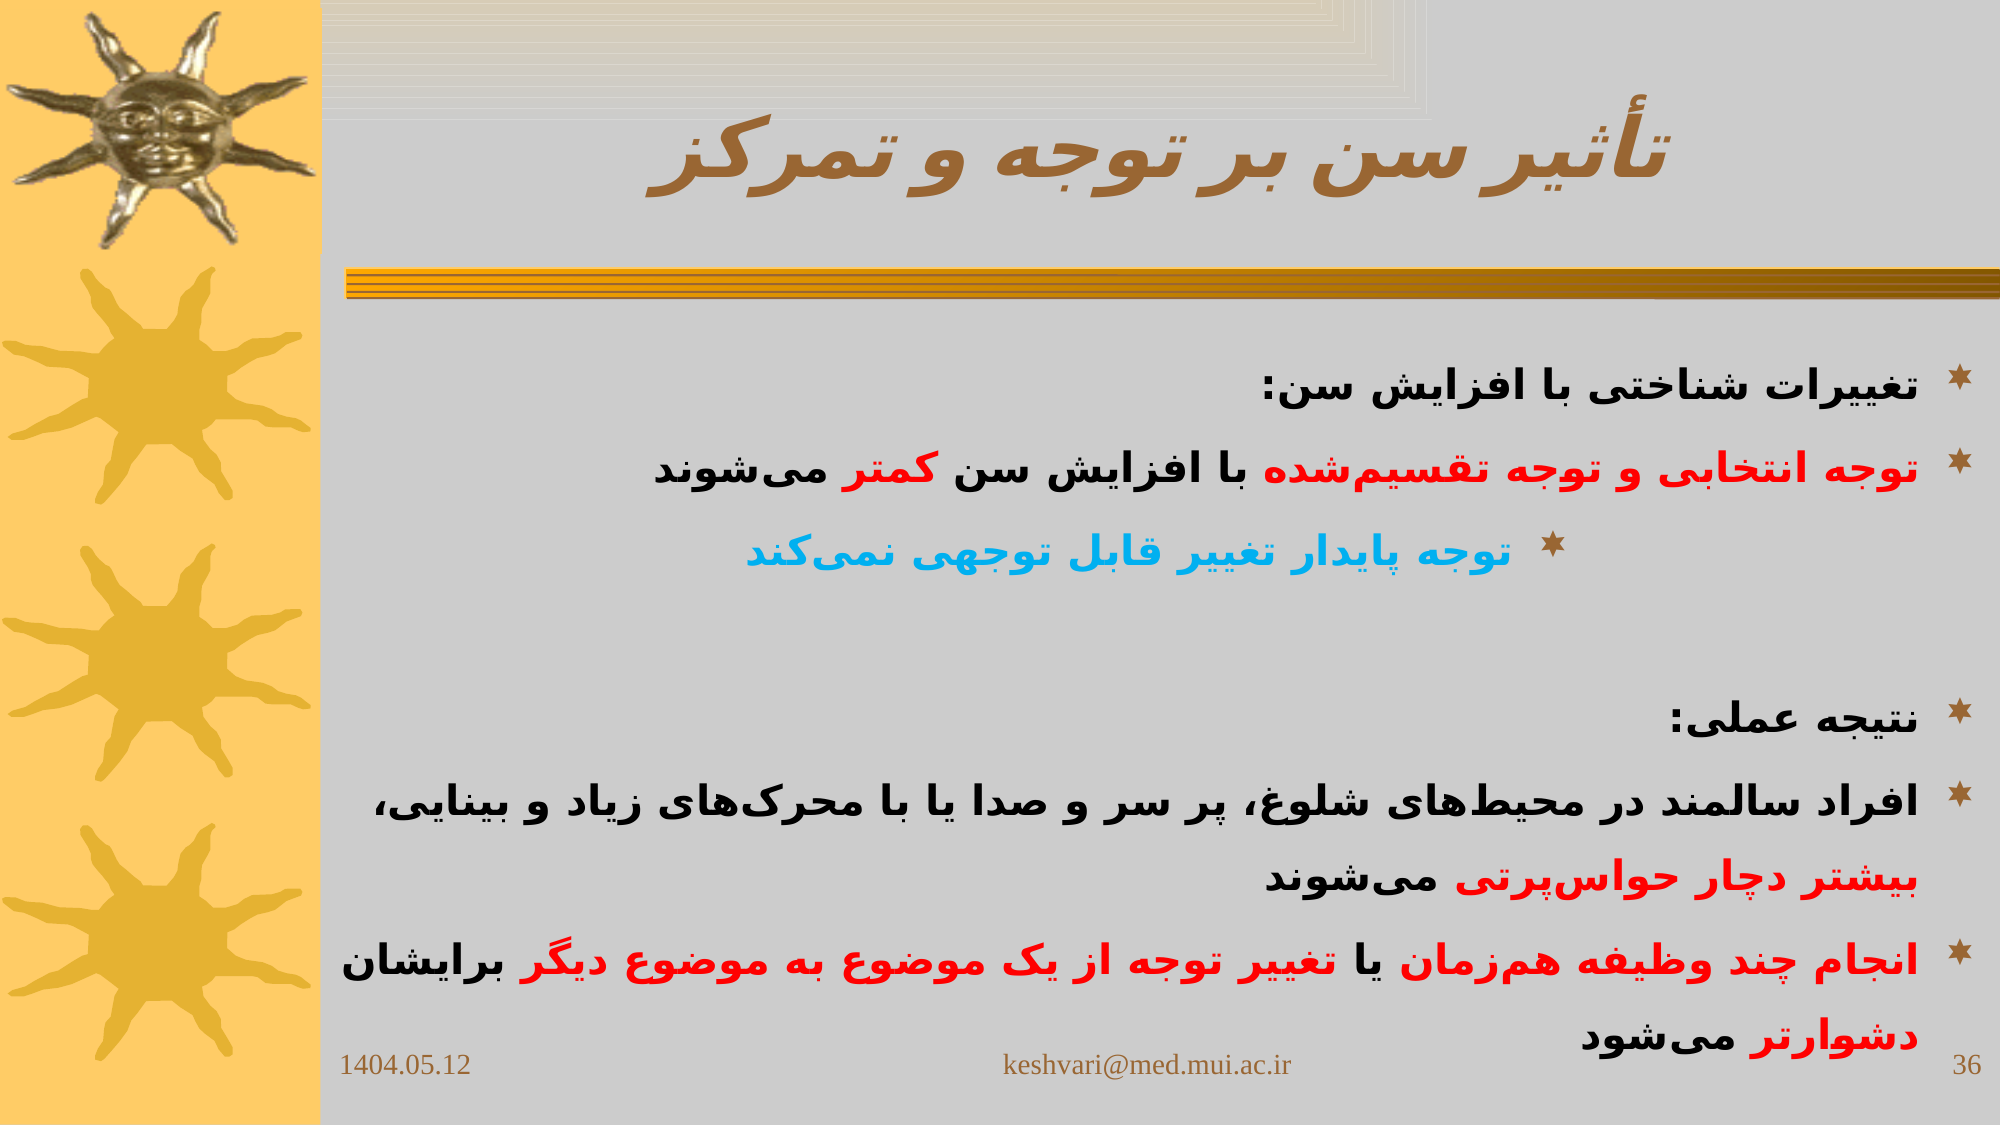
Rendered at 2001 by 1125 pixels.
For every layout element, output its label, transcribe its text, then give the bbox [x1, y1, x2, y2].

picture [2, 8, 322, 254]
title تأثیر سن بر توجه و تمرکز [334, 50, 1989, 238]
list تغییرات شناختی با افزایش سن: توجه انتخابی و توجه تقسیم‌شده با افزایش سن کمتر می‌شوند توجه پایدار تغییر قابل توجهی نمی‌کند نتیجه عملی: افراد سالمند در محیط‌های شلوغ، پر سر و صدا یا با محرک‌های زیاد و بینایی، بیشتر دچار حواس‌پرتی می‌شوند انجام چند وظیفه هم‌زمان یا تغییر توجه از یک موضوع به موضوع دیگر برایشان دشوارتر می‌شود [323, 324, 1992, 1000]
footer keshvari@med.mui.ac.ir [830, 1025, 1464, 1100]
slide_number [323, 1025, 714, 1100]
slide_number 36 [1580, 1025, 1998, 1100]
